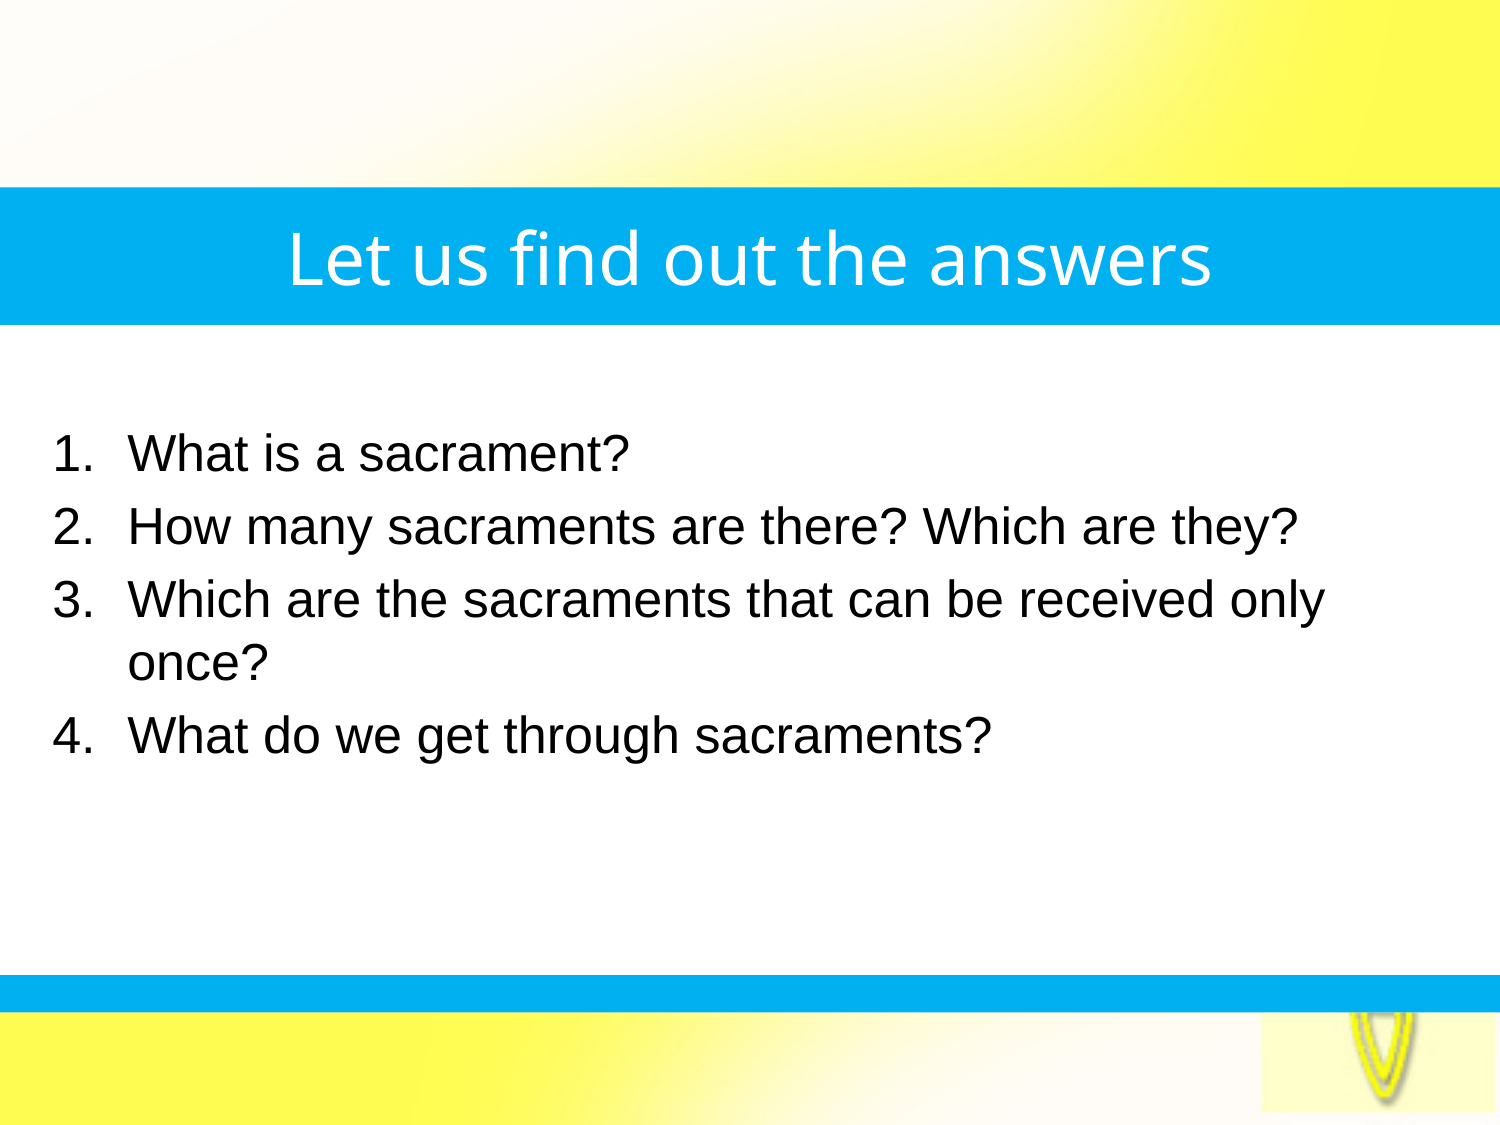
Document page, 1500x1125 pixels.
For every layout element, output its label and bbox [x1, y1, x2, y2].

picture [1154, 246, 1175, 284]
picture [367, 238, 389, 285]
picture [1182, 246, 1209, 285]
picture [976, 246, 1008, 284]
picture [459, 246, 486, 285]
picture [329, 246, 361, 285]
picture [830, 230, 862, 284]
picture [603, 230, 636, 285]
picture [1018, 246, 1045, 285]
picture [0, 326, 1500, 974]
picture [560, 246, 592, 284]
picture [540, 232, 547, 239]
picture [541, 246, 546, 284]
picture [294, 233, 322, 284]
picture [712, 246, 744, 285]
picture [753, 238, 775, 285]
picture [511, 230, 536, 284]
picture [667, 246, 702, 285]
picture [0, 0, 1500, 187]
picture [798, 238, 820, 285]
picture [416, 246, 448, 285]
picture [1051, 246, 1104, 284]
picture [0, 1013, 1500, 1125]
picture [873, 246, 905, 285]
picture [932, 246, 962, 285]
picture [1111, 246, 1143, 285]
